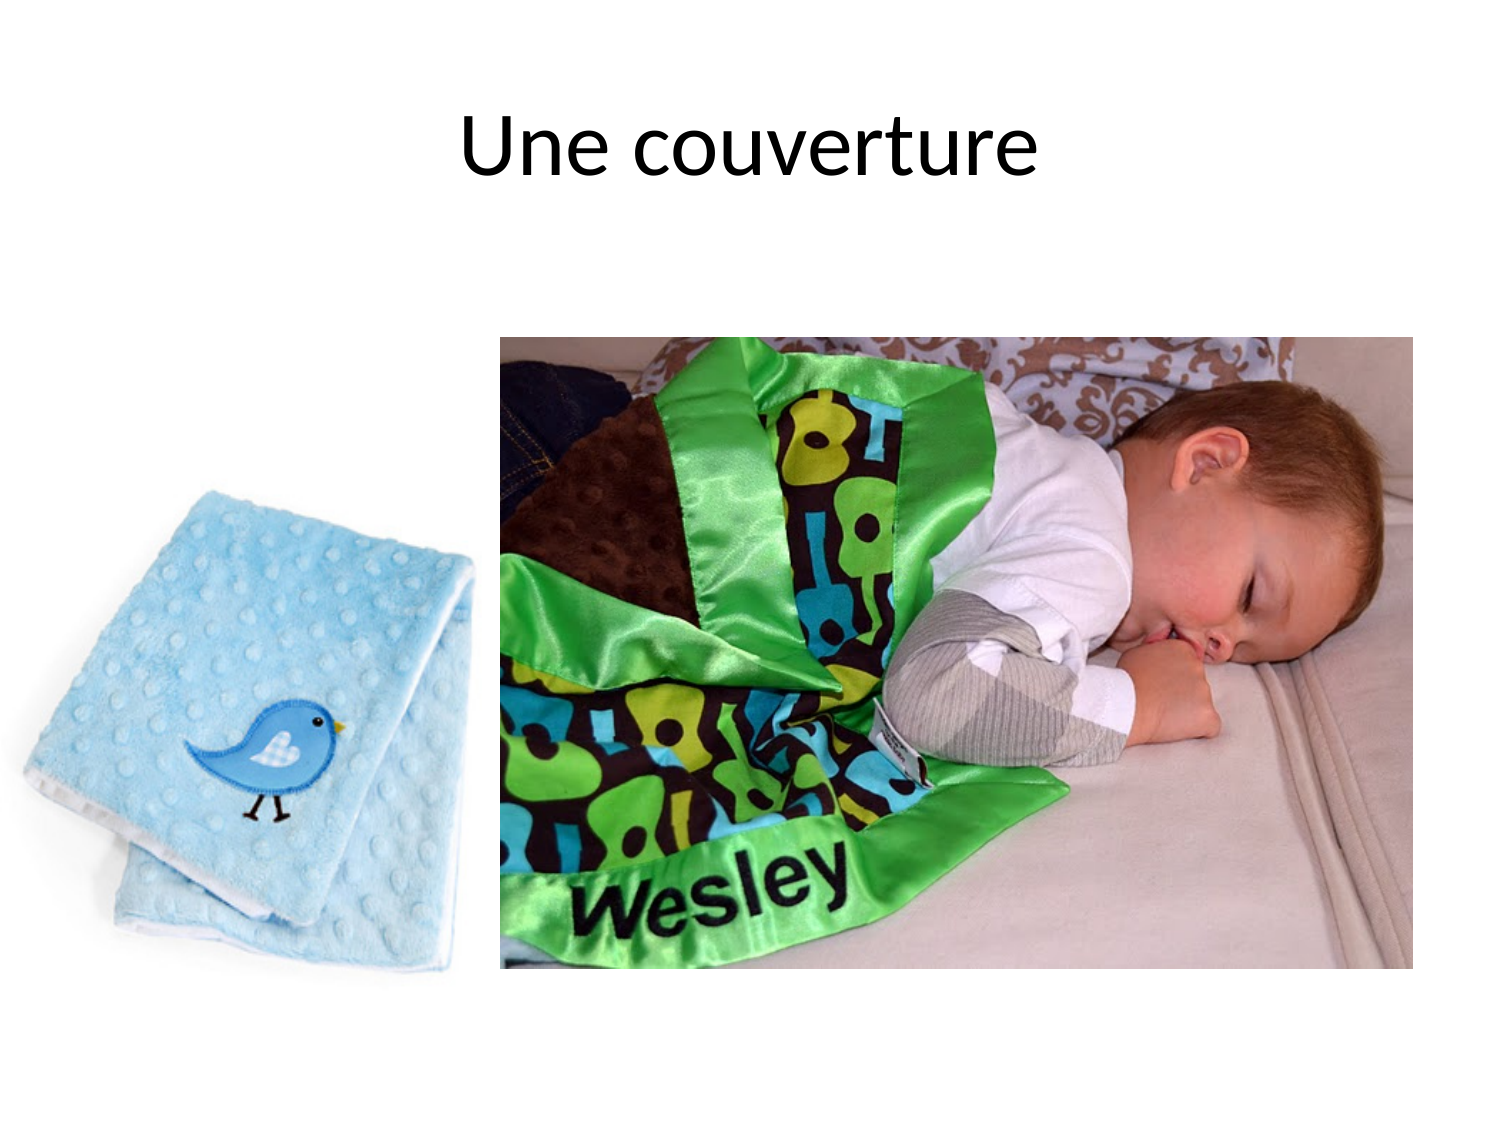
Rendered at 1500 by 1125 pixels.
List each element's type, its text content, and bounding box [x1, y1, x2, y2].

picture [0, 337, 1413, 1026]
title Une couverture [75, 45, 1425, 233]
